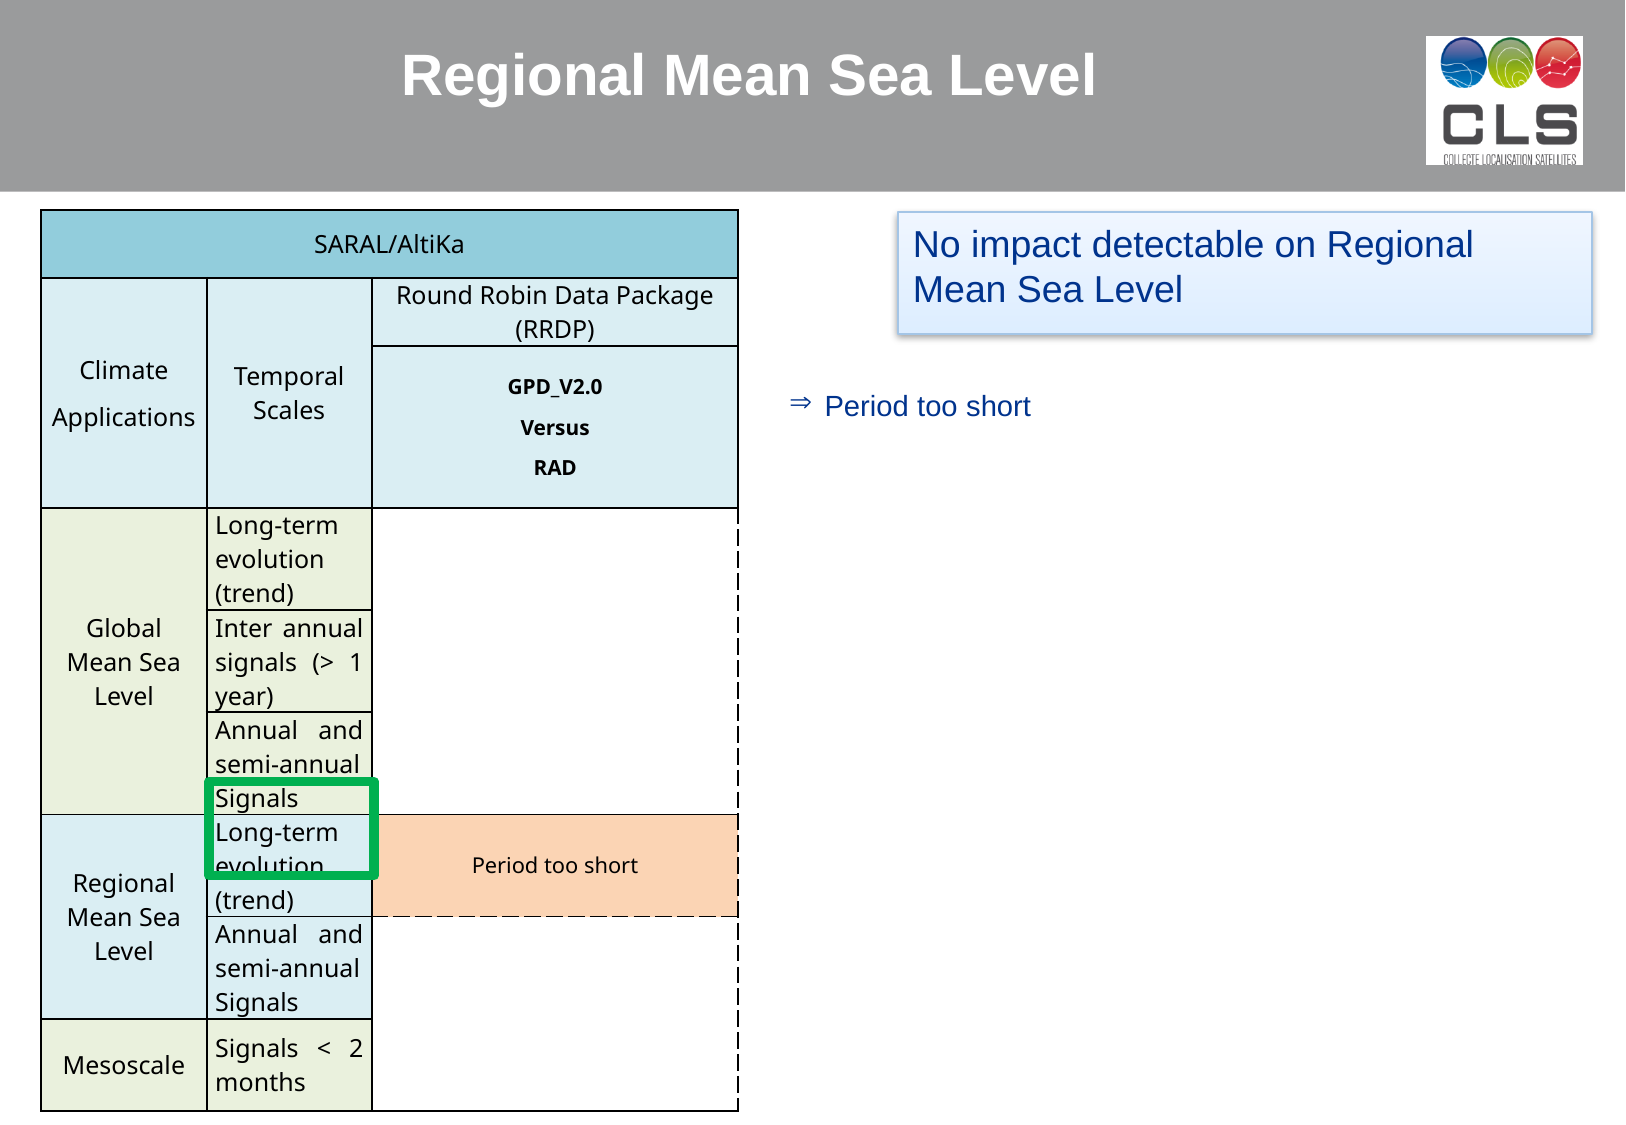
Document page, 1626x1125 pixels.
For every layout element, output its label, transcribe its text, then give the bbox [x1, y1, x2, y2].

picture [1426, 36, 1583, 165]
table_cell Period too short [373, 815, 738, 917]
table_cell Round Robin Data Package (RRDP) [373, 279, 737, 345]
table_cell Annual and semi-annual Signals [208, 713, 371, 779]
table_header SARAL/AltiKa [42, 211, 737, 277]
table_cell Mesoscale [42, 1020, 206, 1110]
table_cell Long-term evolution (trend) [208, 509, 371, 609]
table_cell Regional Mean Sea Level [42, 815, 206, 1018]
text_box Regional Mean Sea Level [386, 40, 1162, 119]
table_cell Signals < 2 months [208, 1020, 371, 1110]
table_cell Annual and semi-annual Signals [208, 917, 371, 1018]
table_cell Climate Applications [42, 279, 206, 507]
table_cell Long-term evolution (trend) [208, 878, 371, 916]
table_cell Inter annual signals (> 1 year) [208, 611, 371, 711]
table_cell Global Mean Sea Level [42, 509, 206, 814]
text_box Period too short [774, 379, 1575, 430]
table_cell [373, 917, 738, 1110]
text_box No impact detectable on Regional Mean Sea Level [897, 211, 1593, 335]
text_box [207, 779, 376, 878]
table_cell GPD_V2.0 Versus RAD [373, 347, 737, 507]
table_cell Temporal Scales [208, 279, 371, 507]
table_cell [373, 509, 738, 814]
